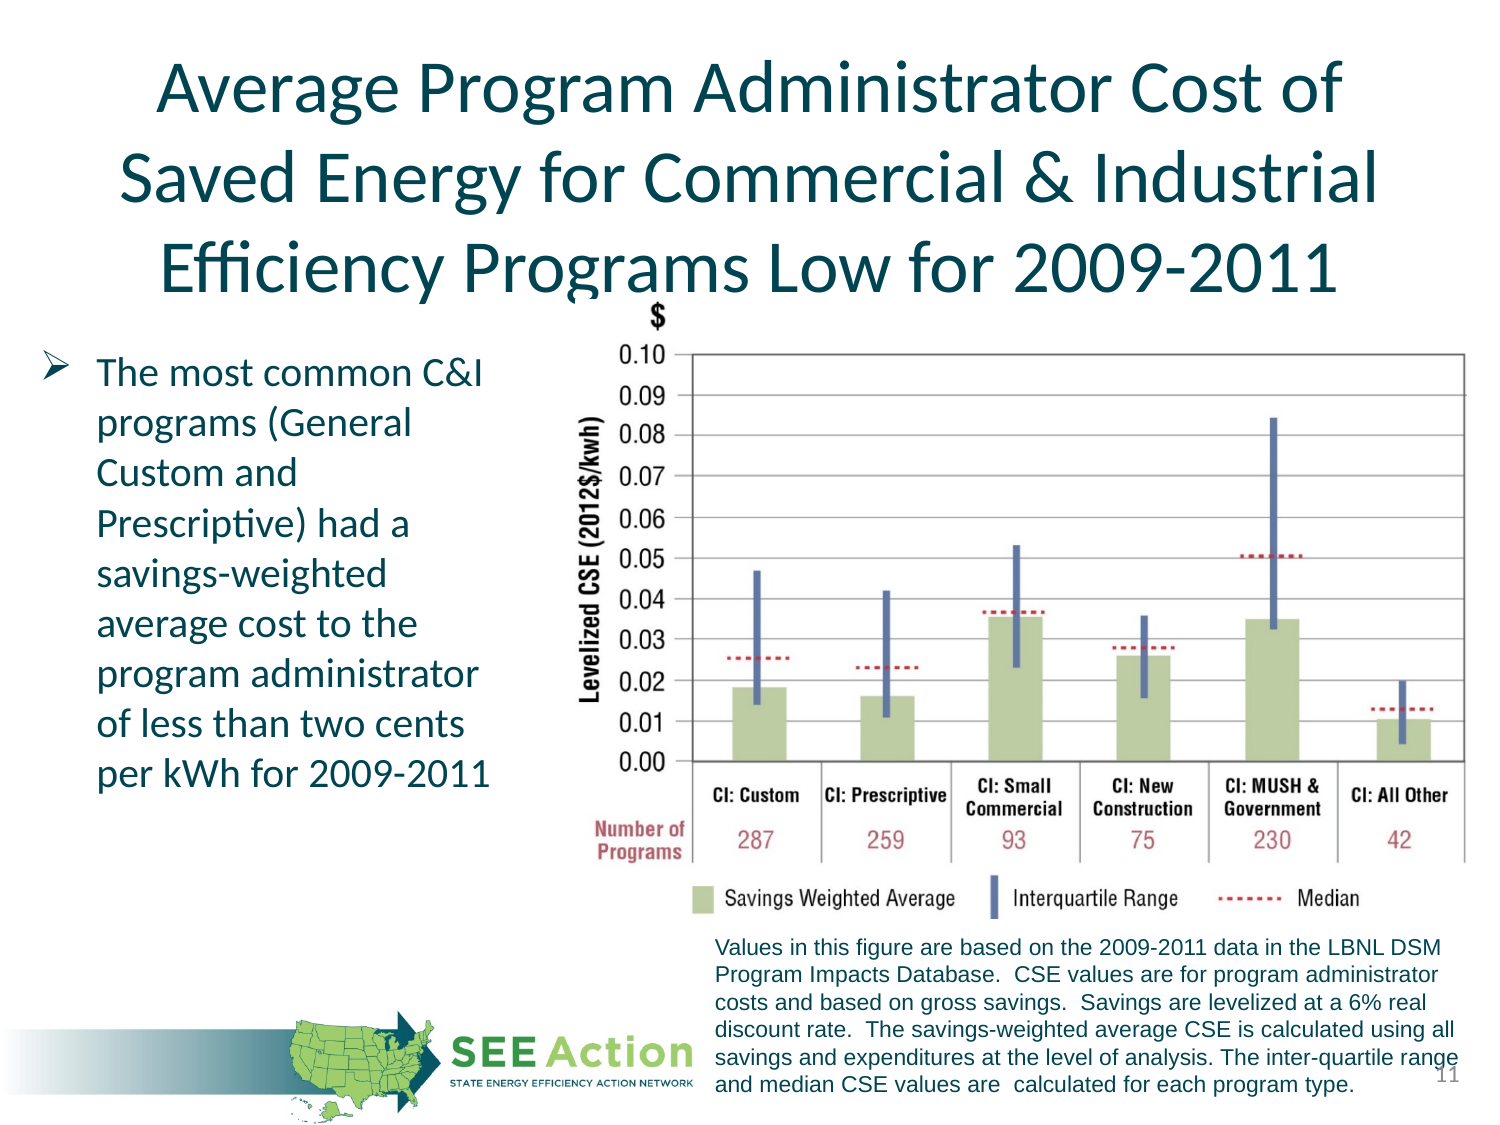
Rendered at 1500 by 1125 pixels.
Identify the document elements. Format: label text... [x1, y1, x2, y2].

title Average Program Administrator Cost of Saved Energy for Commercial & Industrial Efficiency Programs Low for 2009-2011 [74, 44, 1426, 301]
picture [0, 1010, 713, 1125]
picture [574, 299, 1467, 919]
list The most common C&I programs (General Custom and Prescriptive) had a savings-weighted average cost to the program administrator of less than two cents per kWh for 2009-2011 [24, 337, 513, 938]
text_box Values in this figure are based on the 2009-2011 data in the LBNL DSM Program Impacts Database. CSE values are for program administrator costs and based on gross savings. Savings are levelized at a 6% real discount rate. The savings-weighted average CSE is calculated using all savings and expenditures at the level of analysis. The inter-quartile range and median CSE values are calculated for each program type. [699, 924, 1500, 1105]
slide_number 10 [1125, 1042, 1475, 1103]
